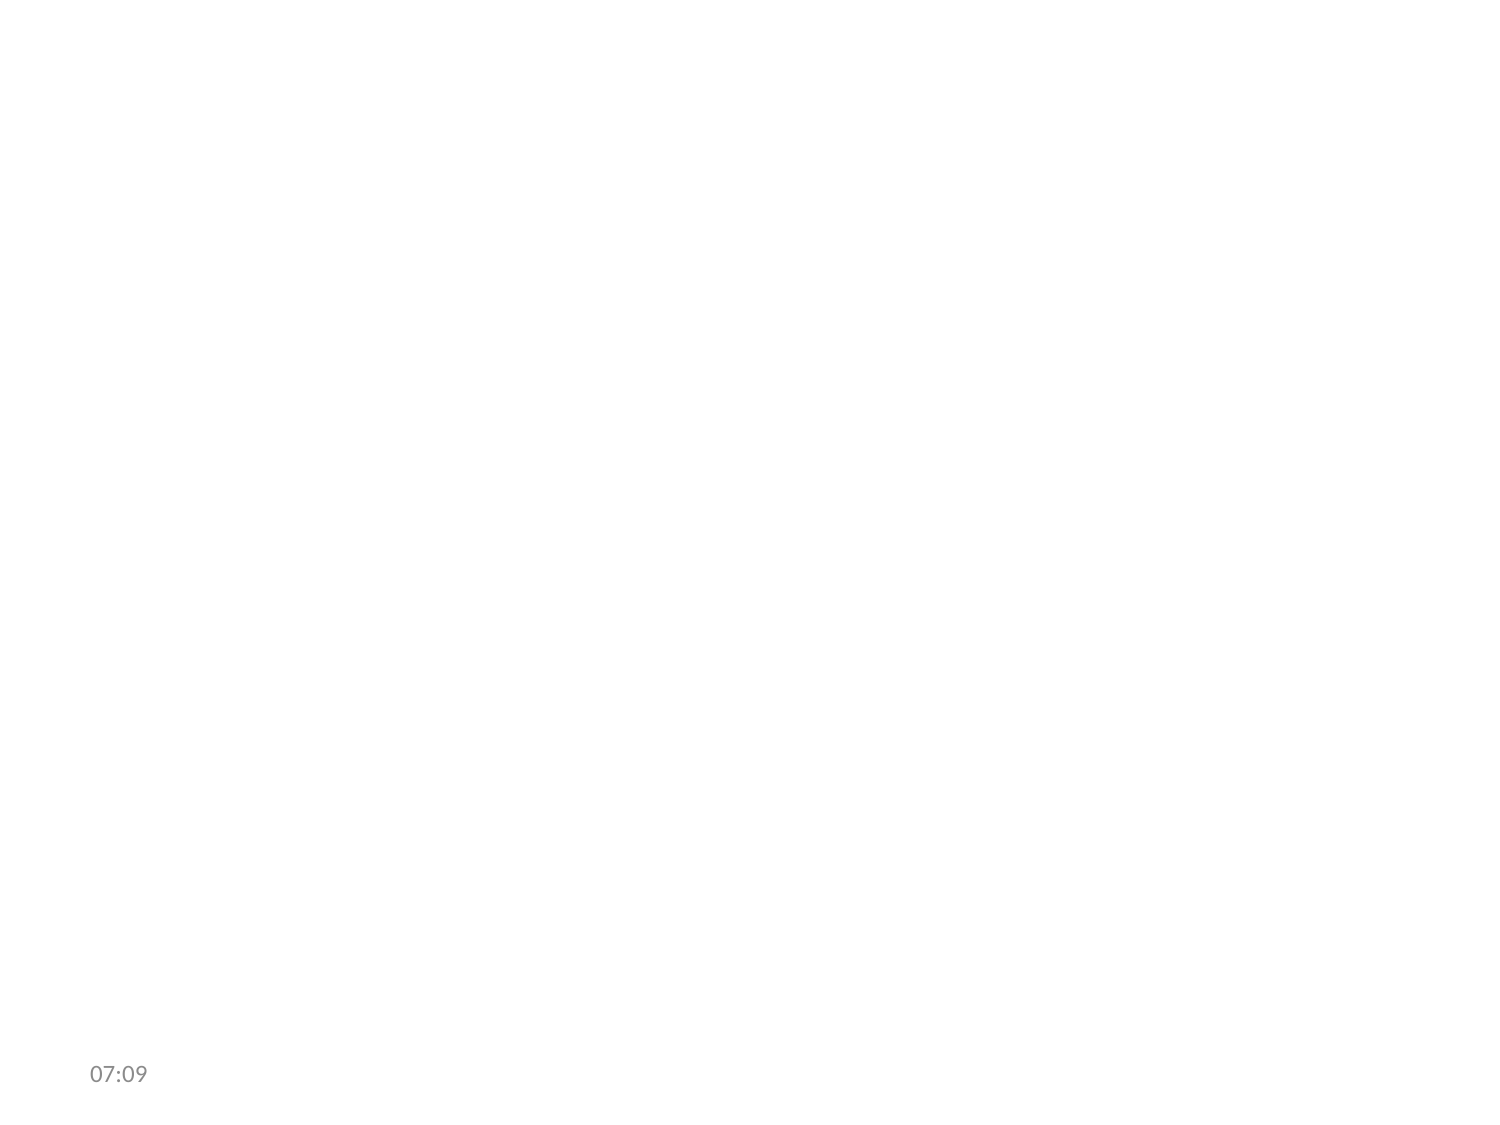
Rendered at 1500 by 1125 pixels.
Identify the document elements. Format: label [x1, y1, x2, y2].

slide_number [75, 1042, 425, 1103]
